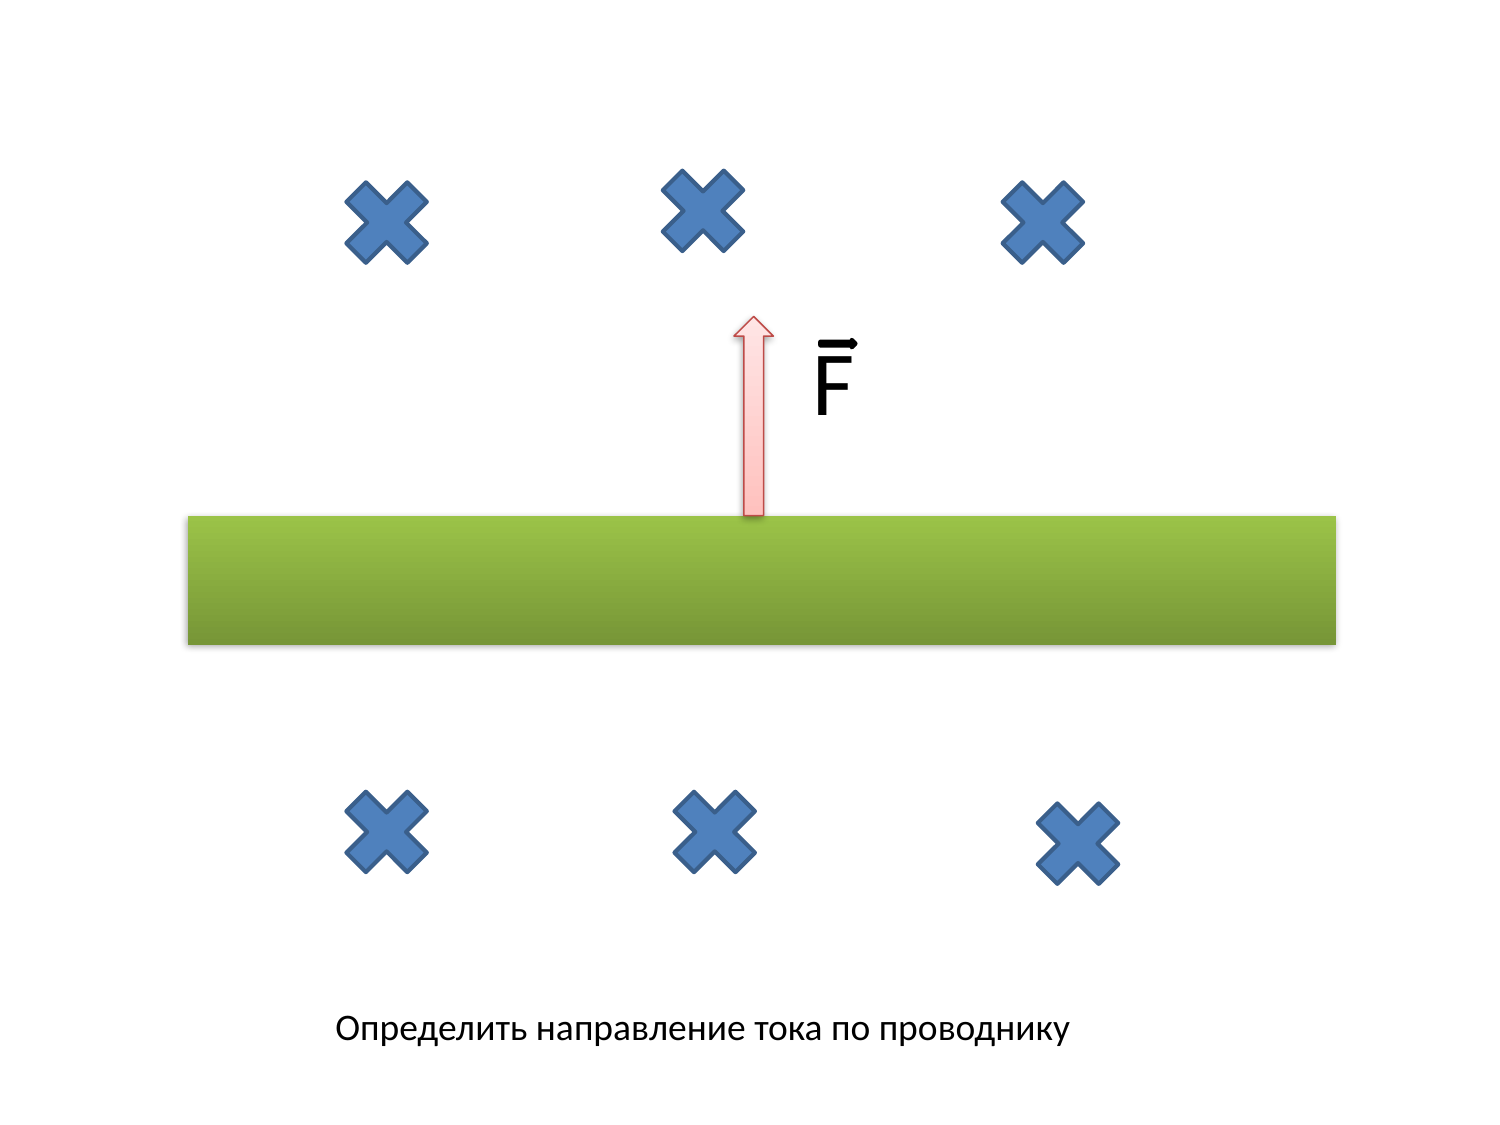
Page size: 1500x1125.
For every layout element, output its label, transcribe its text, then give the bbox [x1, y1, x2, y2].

text_box [1000, 180, 1086, 265]
text_box Определить направление тока по проводнику [320, 996, 1086, 1056]
text_box [1035, 801, 1121, 886]
text_box [187, 515, 1336, 645]
text_box [672, 789, 757, 875]
text_box [660, 168, 746, 254]
text_box [733, 315, 775, 517]
text_box F [797, 316, 870, 442]
text_box [818, 337, 858, 350]
text_box [344, 789, 429, 875]
text_box [344, 180, 429, 265]
